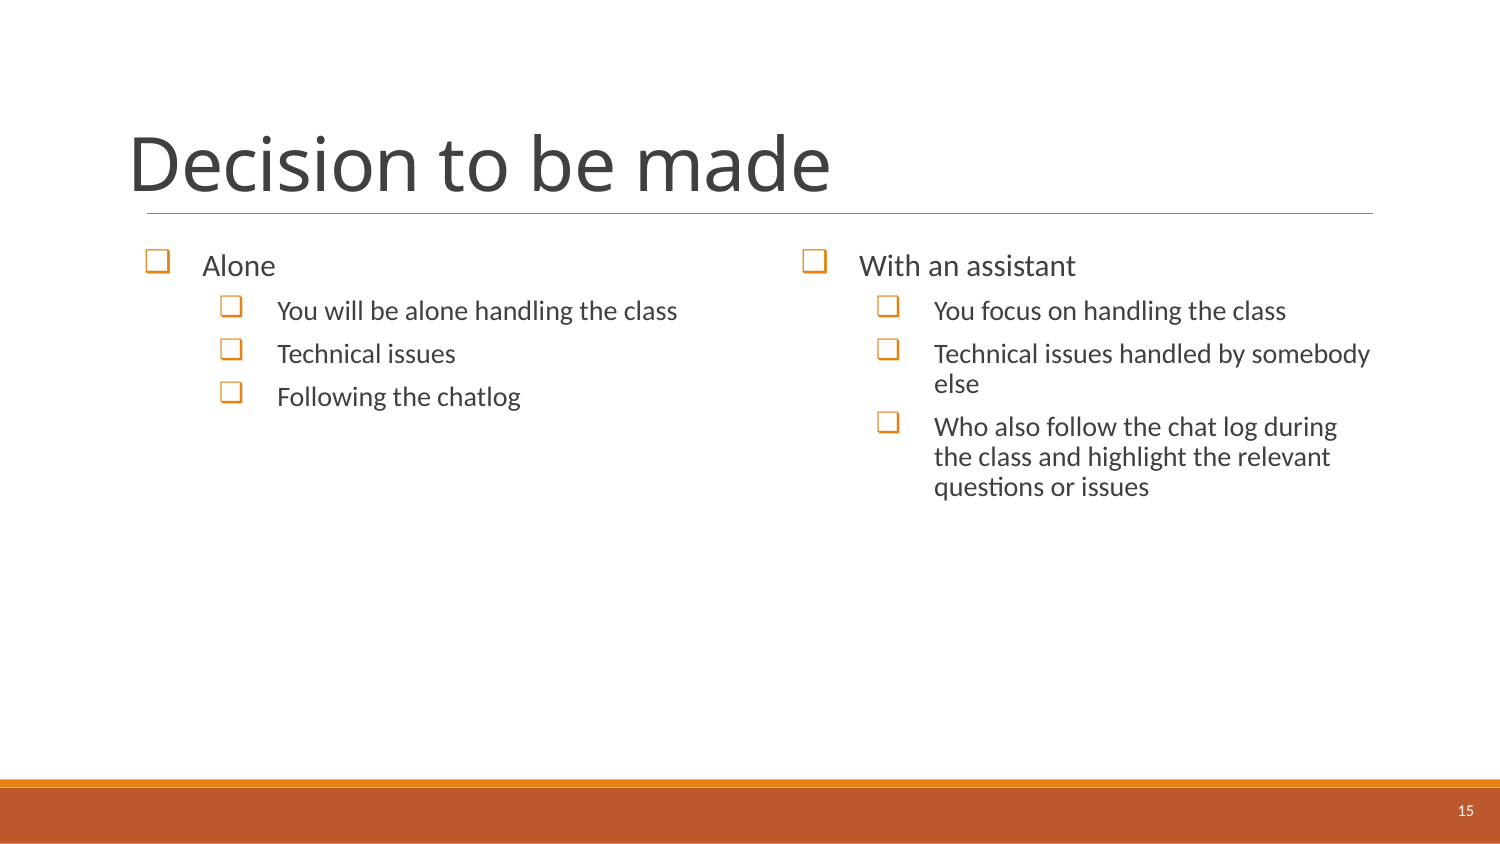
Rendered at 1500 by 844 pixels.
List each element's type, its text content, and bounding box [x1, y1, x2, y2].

slide_number 15 [1431, 776, 1500, 844]
title Decision to be made [127, 66, 902, 207]
list Alone You will be alone handling the class Technical issues Following the chatlog [127, 250, 716, 755]
list With an assistant You focus on handling the class Technical issues handled by somebody else Who also follow the chat log during the class and highlight the relevant questions or issues [784, 250, 1373, 755]
